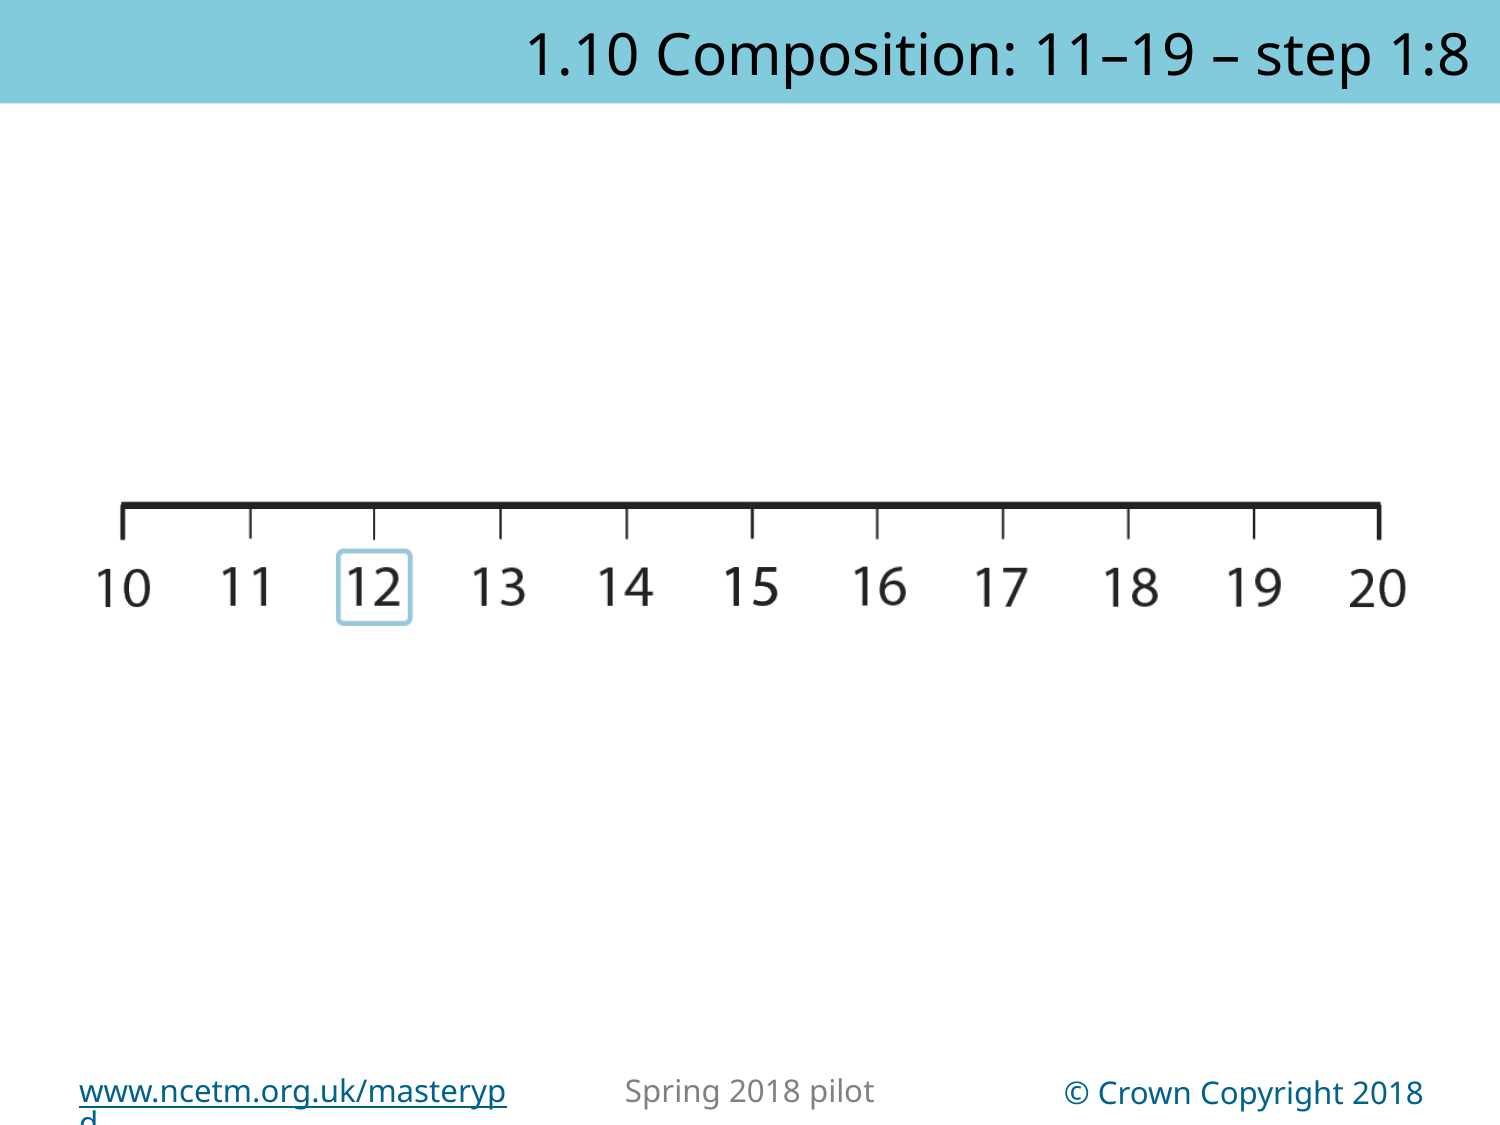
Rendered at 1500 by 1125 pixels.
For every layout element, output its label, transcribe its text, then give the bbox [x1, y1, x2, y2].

picture [92, 501, 1408, 626]
list 1.10 Composition: 11–19 – step 1:8 [0, 0, 1500, 104]
